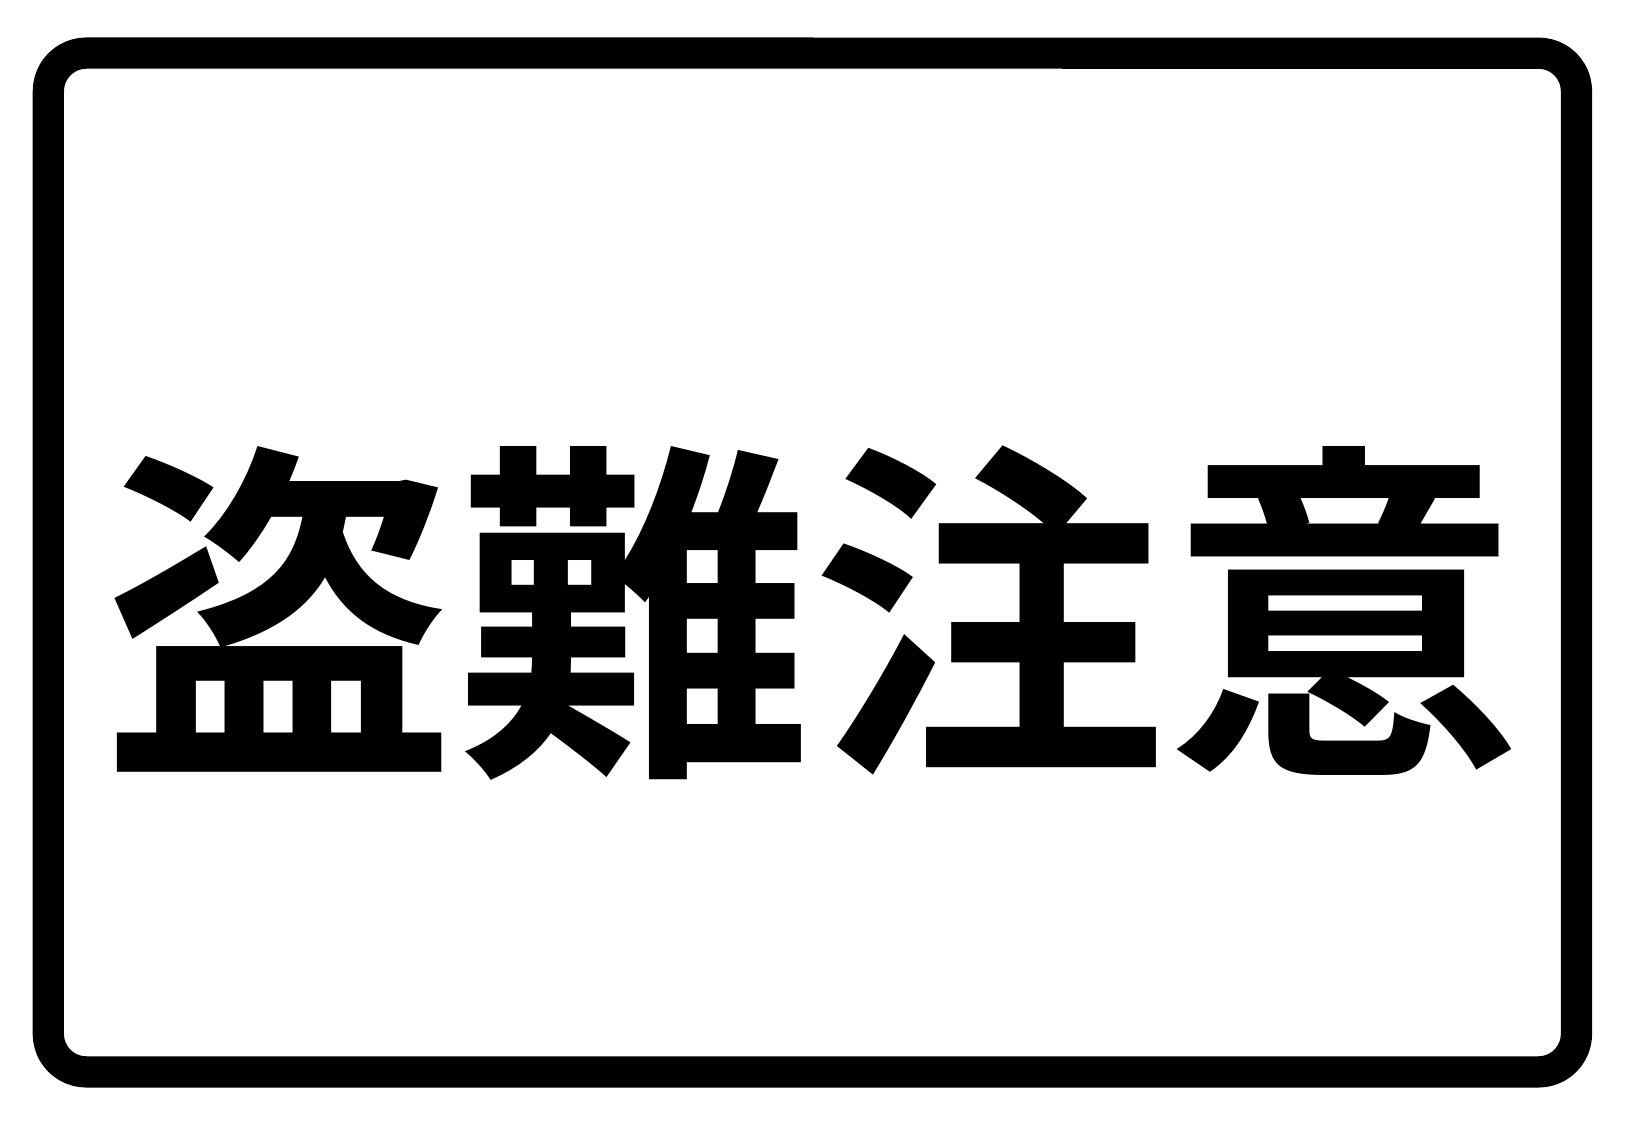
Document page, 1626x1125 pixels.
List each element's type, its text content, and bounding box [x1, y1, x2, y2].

text_box [46, 826, 1579, 1075]
text_box [46, 50, 1579, 385]
text_box 盗難注意 [0, 385, 1625, 826]
